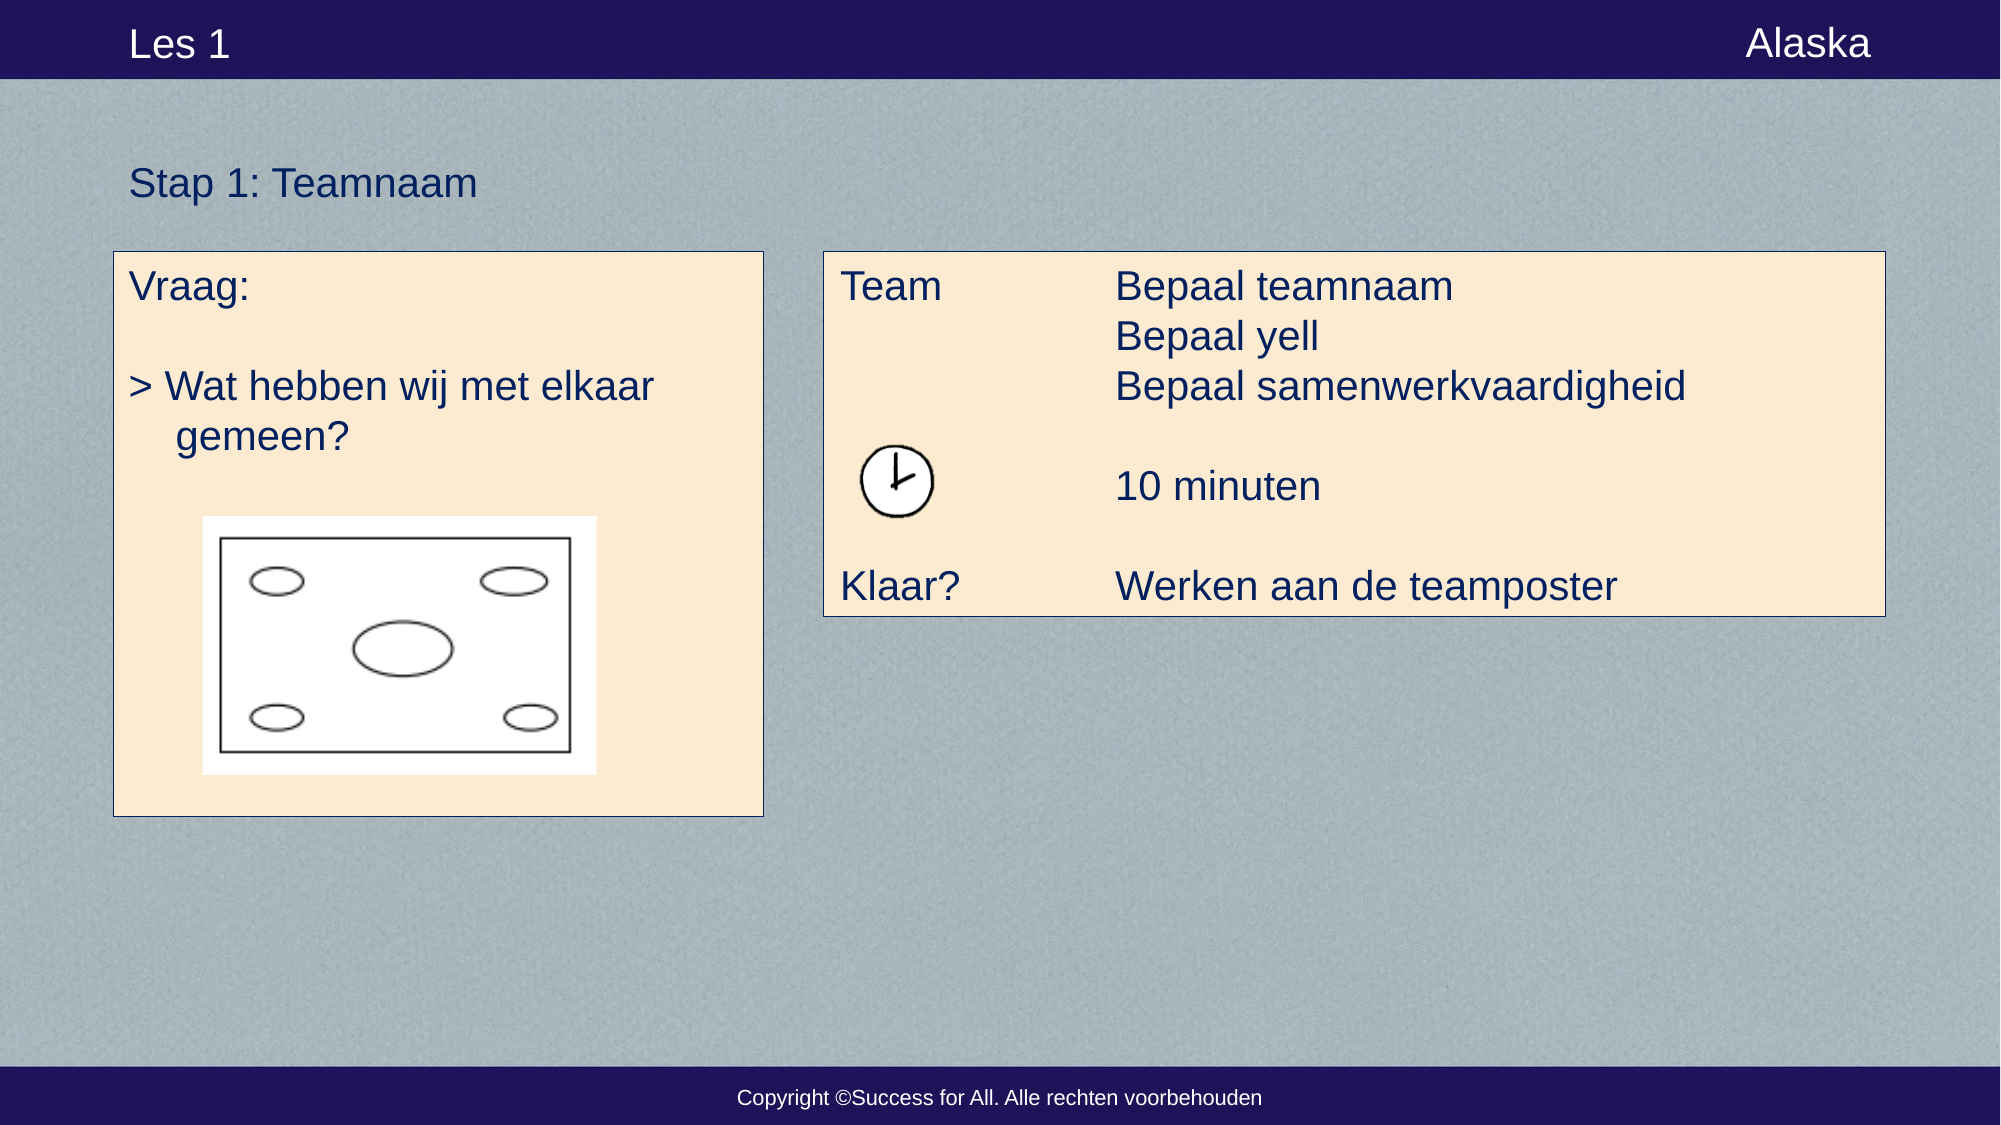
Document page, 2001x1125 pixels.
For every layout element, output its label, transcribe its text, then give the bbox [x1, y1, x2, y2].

text_box Team Bepaal teamnaam Bepaal yell Bepaal samenwerkvaardigheid 10 minuten Klaar? Werken aan de teamposter [823, 251, 1886, 617]
text_box Les 1 [114, 9, 354, 75]
text_box Alaska [999, 8, 1886, 73]
text_box Copyright ©Success for All. Alle rechten voorbehouden [0, 1076, 2000, 1125]
text_box Stap 1: Teamnaam [113, 148, 1635, 214]
picture [0, 0, 2001, 1125]
text_box Vraag: > Wat hebben wij met elkaar gemeen? [113, 251, 764, 817]
